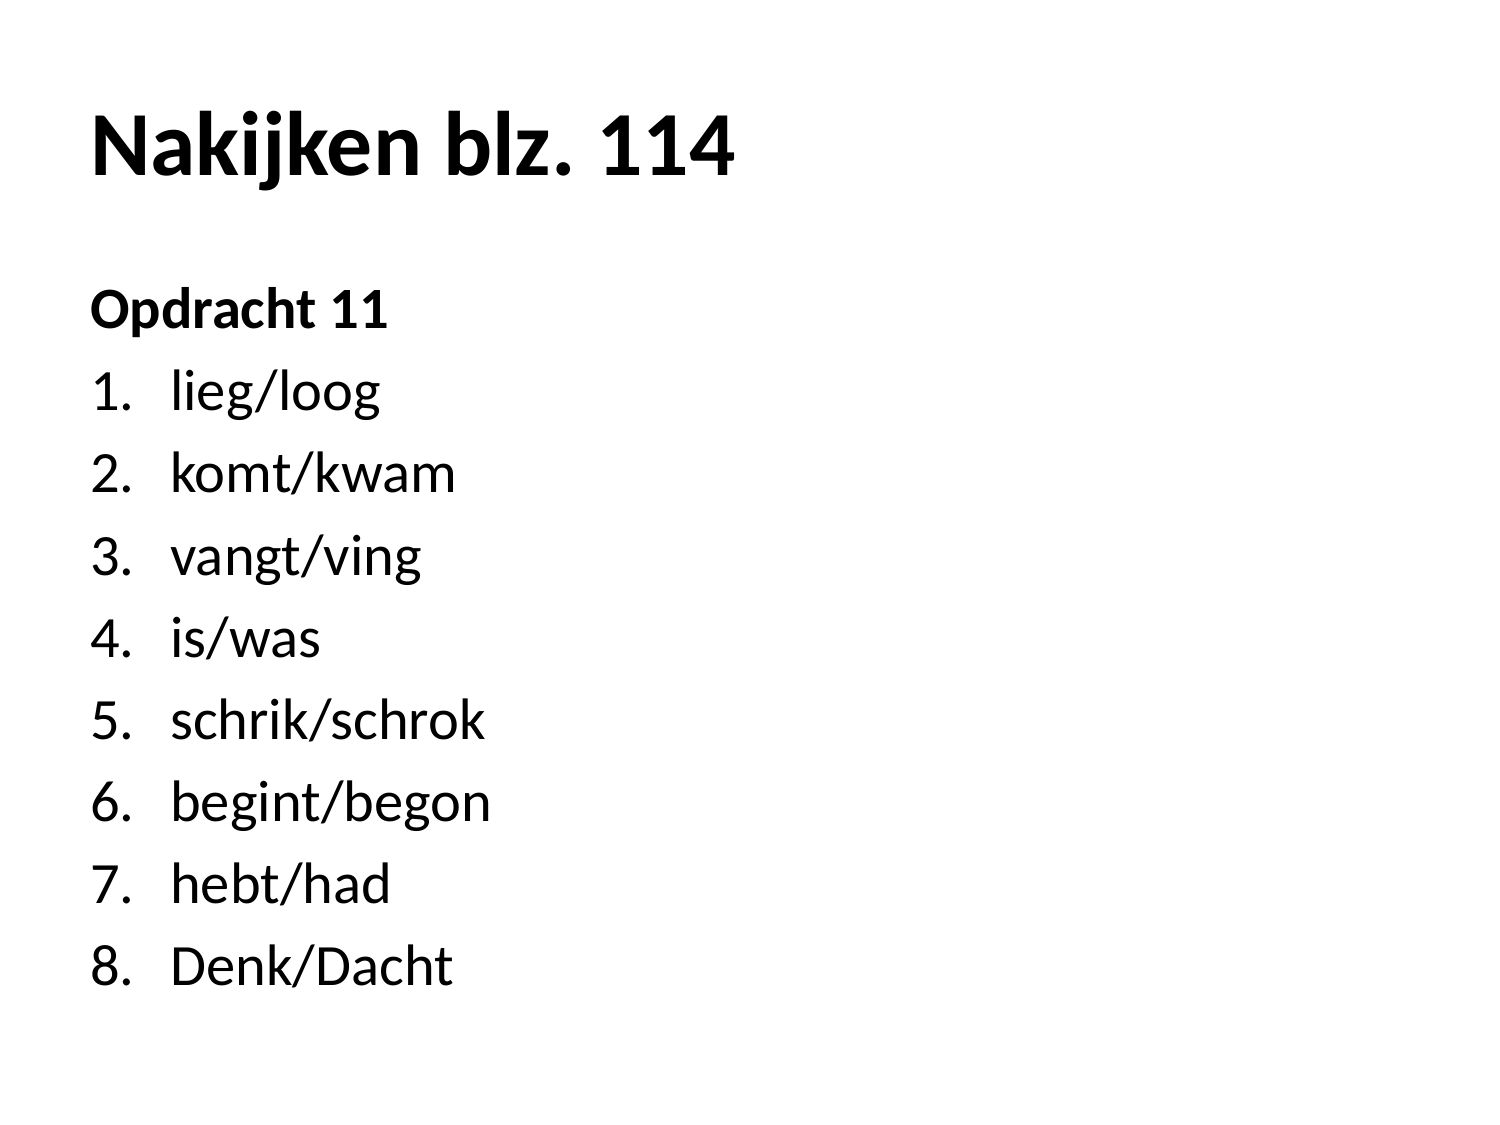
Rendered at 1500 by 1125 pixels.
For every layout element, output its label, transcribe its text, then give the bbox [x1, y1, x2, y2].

list Opdracht 11 lieg/loog komt/kwam vangt/ving is/was schrik/schrok begint/begon hebt/had Denk/Dacht [75, 262, 1425, 1005]
title Nakijken blz. 114 [75, 45, 1425, 233]
